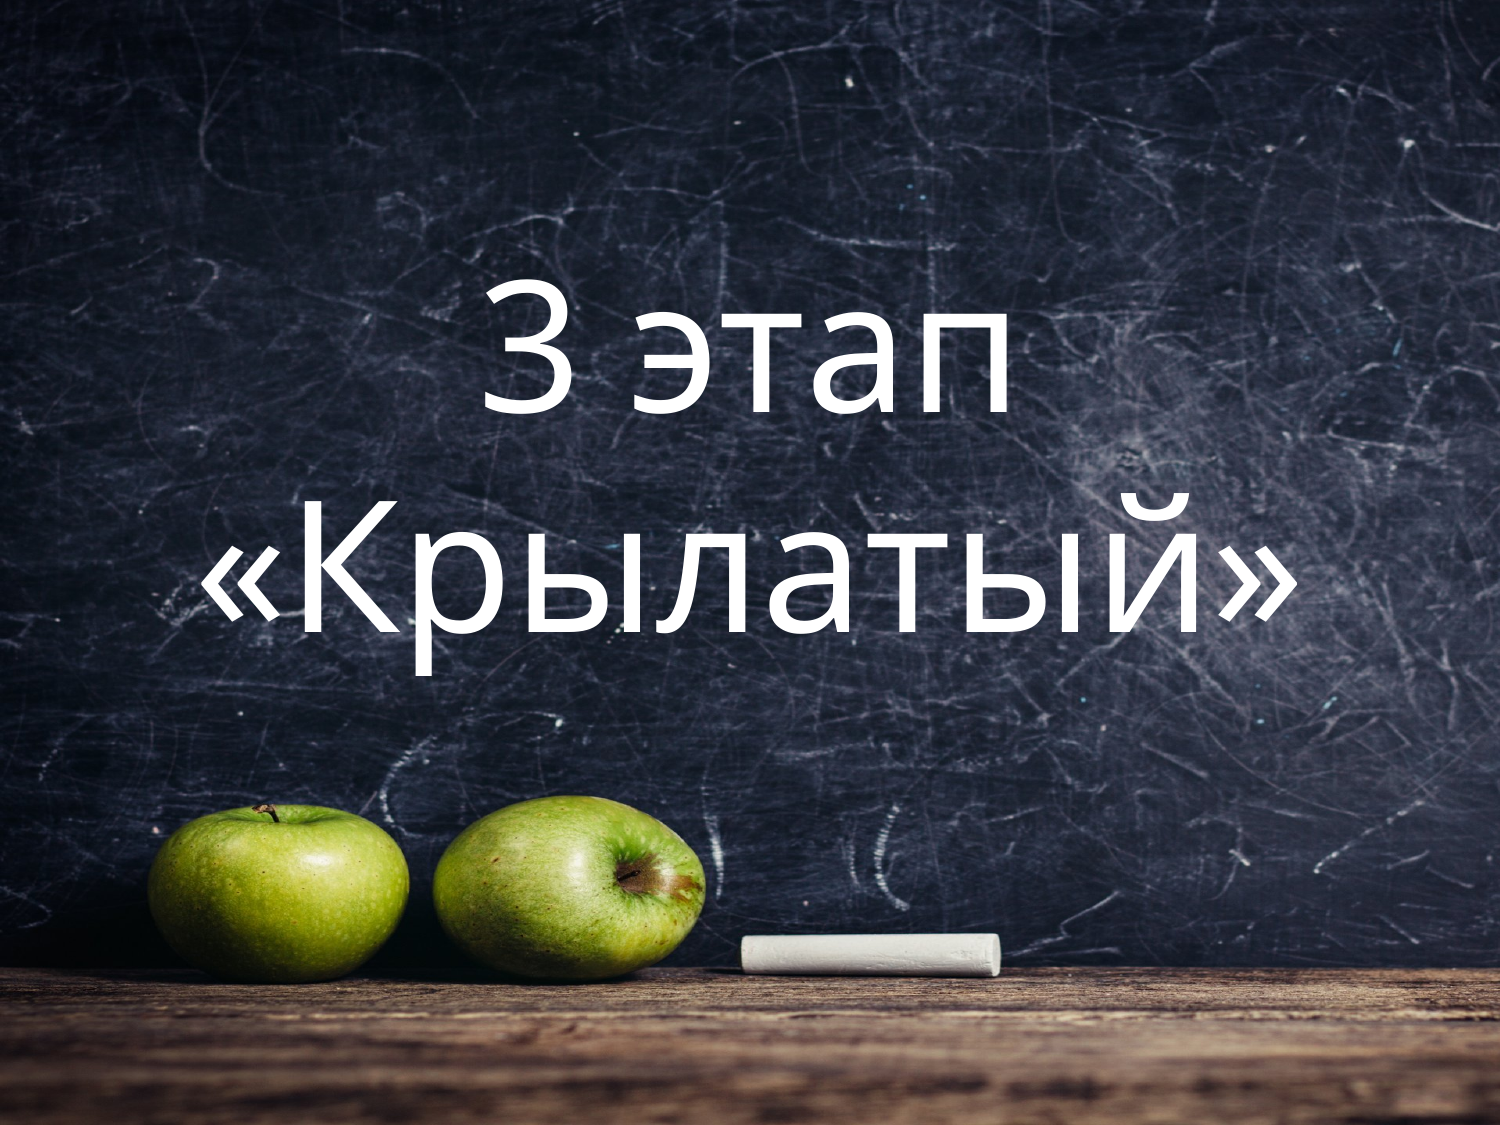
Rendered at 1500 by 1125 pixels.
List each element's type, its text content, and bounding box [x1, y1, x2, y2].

text_box 3 этап «Крылатый» [112, 328, 1388, 570]
picture [0, 0, 1500, 1125]
